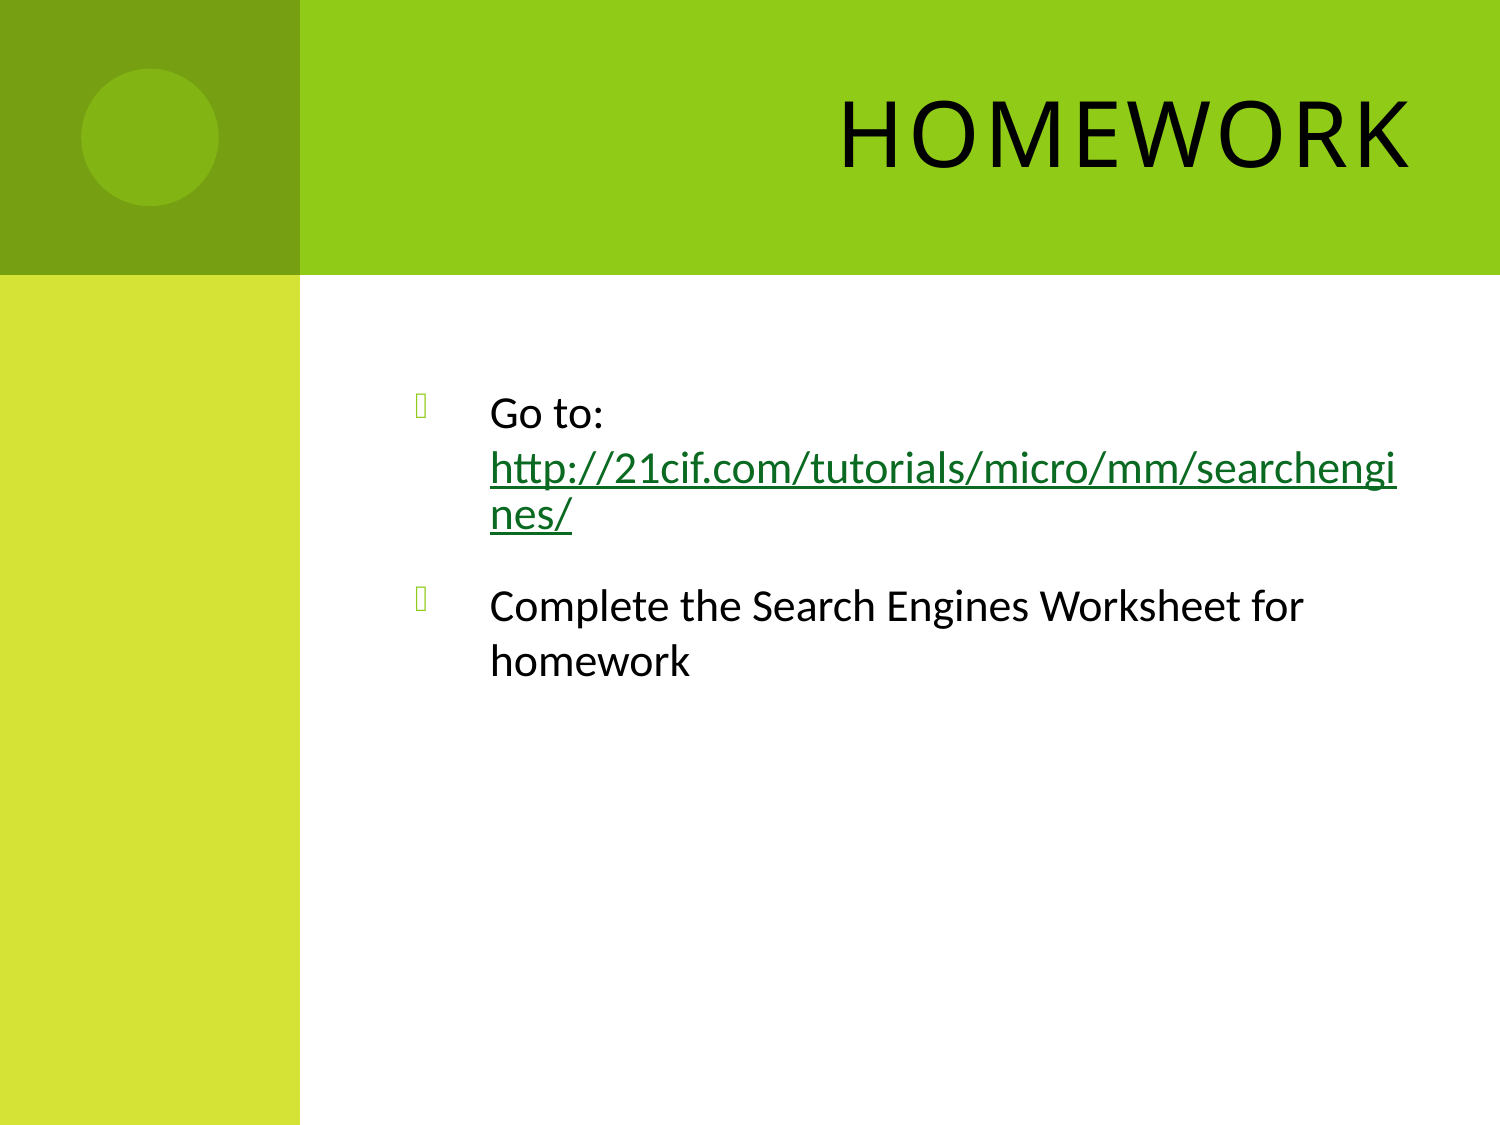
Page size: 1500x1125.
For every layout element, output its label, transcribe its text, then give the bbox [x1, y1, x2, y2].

list Go to: http://21cif.com/tutorials/micro/mm/searchengines/ Complete the Search Engines Worksheet for homework [399, 375, 1425, 1005]
title Homework [399, 37, 1425, 225]
